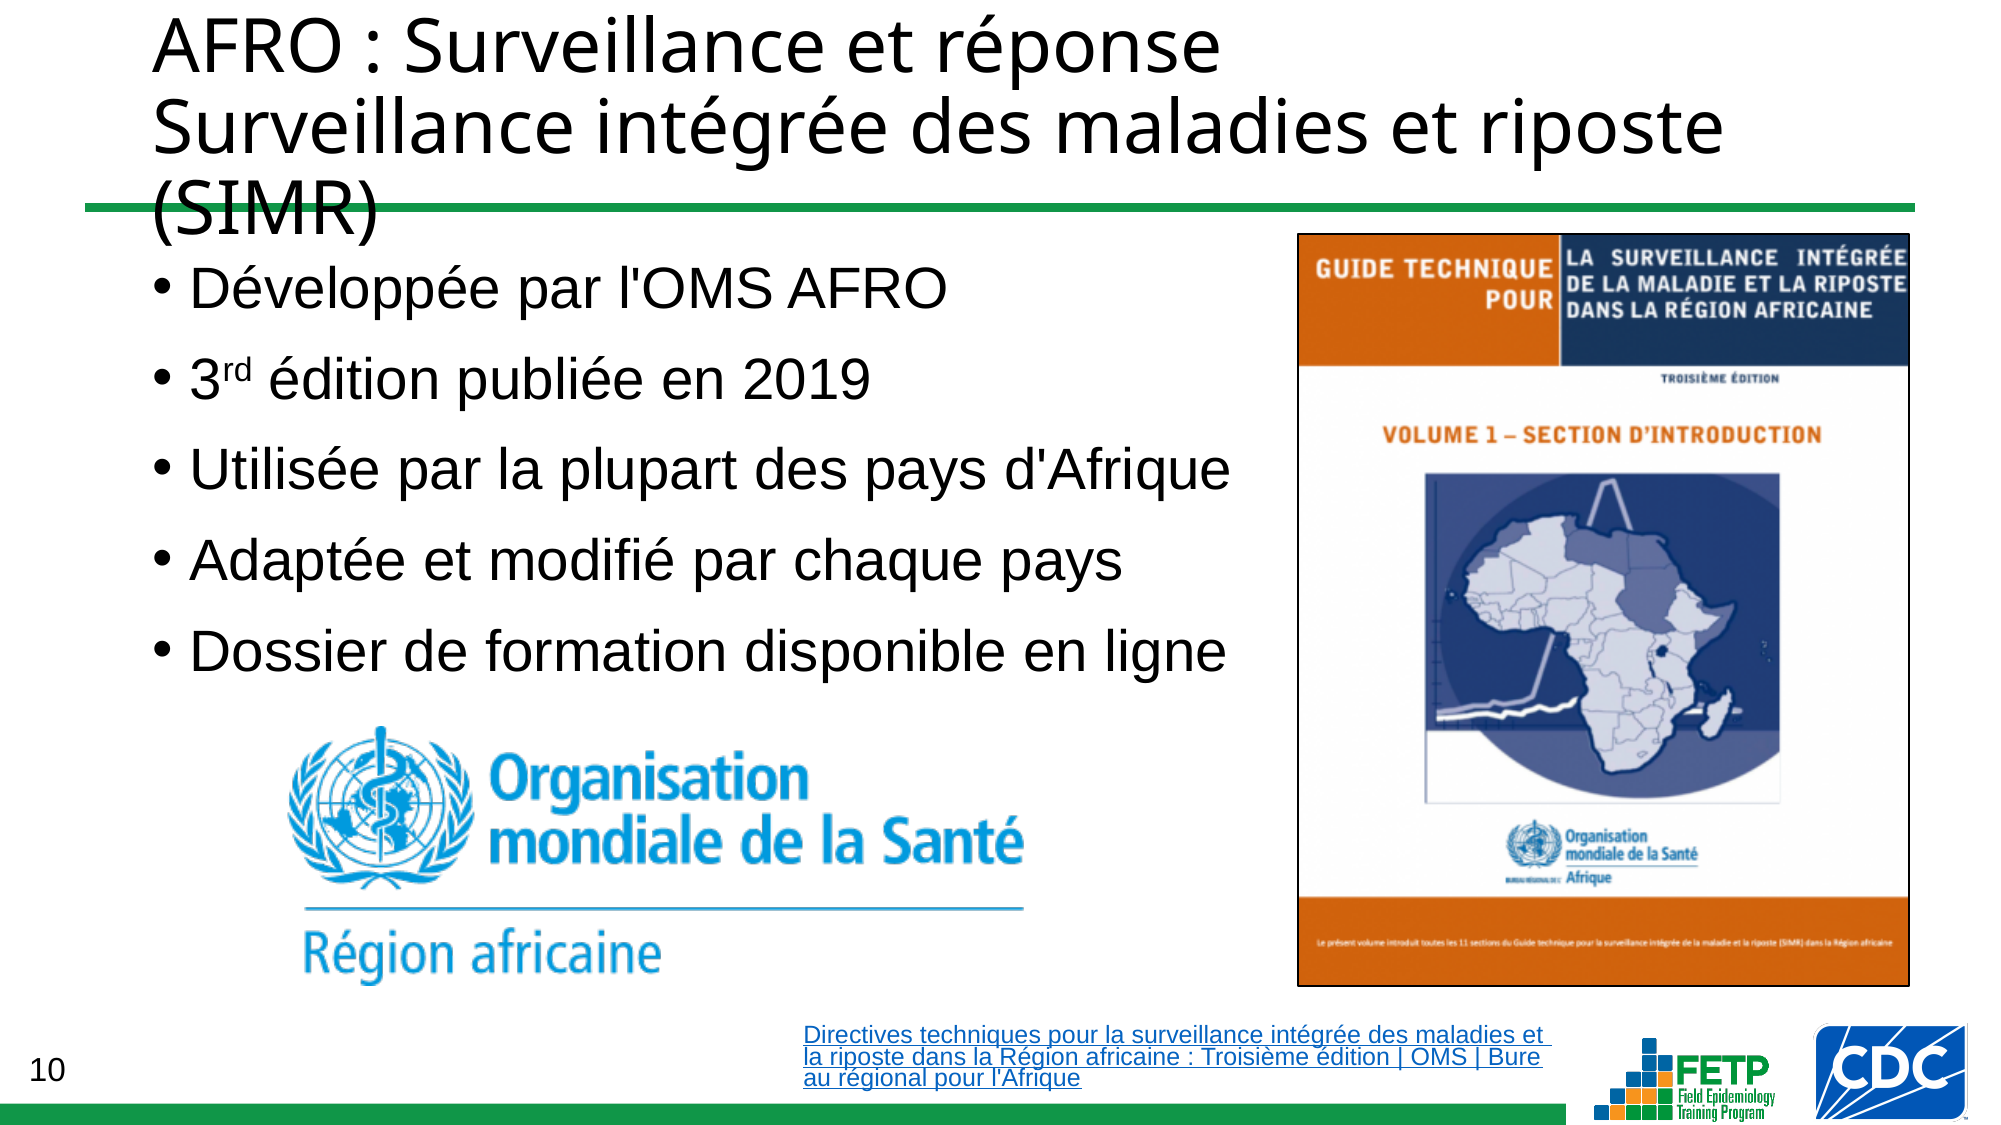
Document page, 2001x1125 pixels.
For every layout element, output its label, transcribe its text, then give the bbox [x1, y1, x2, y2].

picture [283, 725, 1029, 986]
list Développée par l'OMS AFRO 3rd édition publiée en 2019 Utilisée par la plupart des pays d'Afrique Adaptée et modifié par chaque pays Dossier de formation disponible en ligne [137, 242, 1278, 740]
picture [1813, 1023, 1968, 1122]
picture [1594, 1038, 1775, 1122]
title AFRO : Surveillance et réponse Surveillance intégrée des maladies et riposte (SIMR) [137, 0, 1920, 207]
list Directives techniques pour la surveillance intégrée des maladies et la riposte dans la Région africaine : Troisième édition | OMS | Bureau régional pour l'Afrique [788, 1014, 1572, 1050]
picture [1298, 235, 1909, 986]
